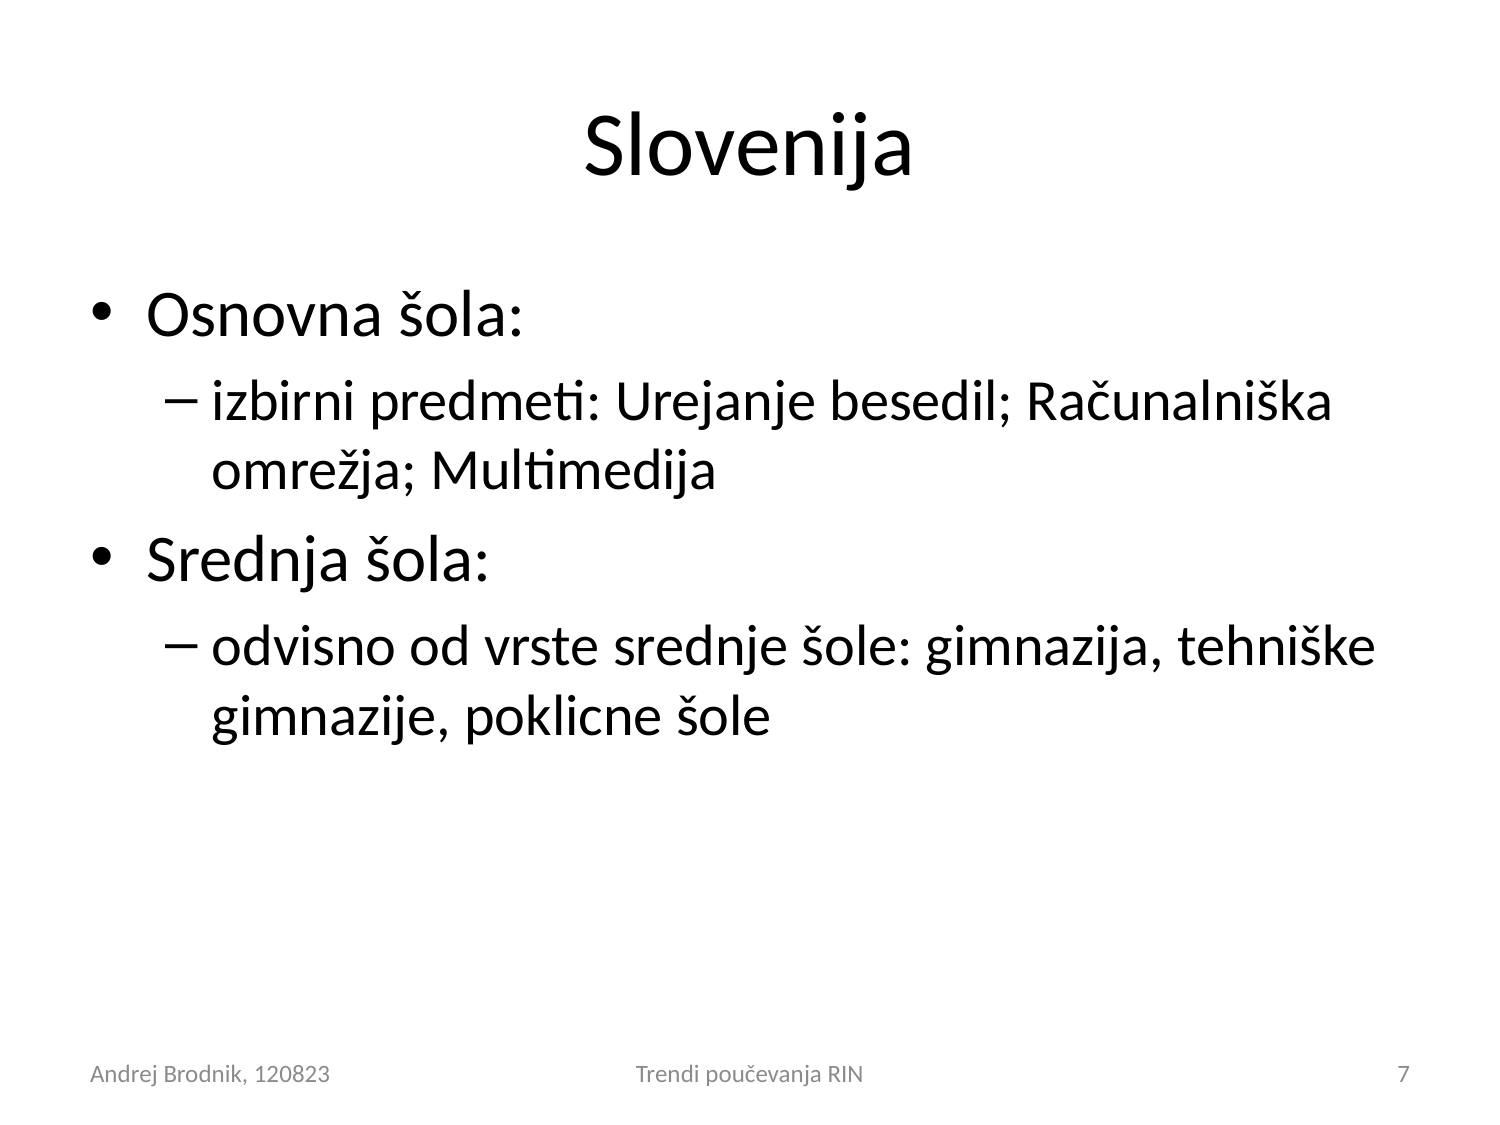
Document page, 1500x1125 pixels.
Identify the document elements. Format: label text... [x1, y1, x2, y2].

title Slovenija [75, 45, 1425, 233]
footer Trendi poučevanja RIN [512, 1042, 988, 1103]
slide_number Andrej Brodnik, 120823 [75, 1042, 425, 1103]
slide_number 6 [1074, 1042, 1425, 1103]
list Osnovna šola: izbirni predmeti: Urejanje besedil; Računalniška omrežja; Multimedija Srednja šola: odvisno od vrste srednje šole: gimnazija, tehniške gimnazije, poklicne šole [75, 262, 1425, 1005]
